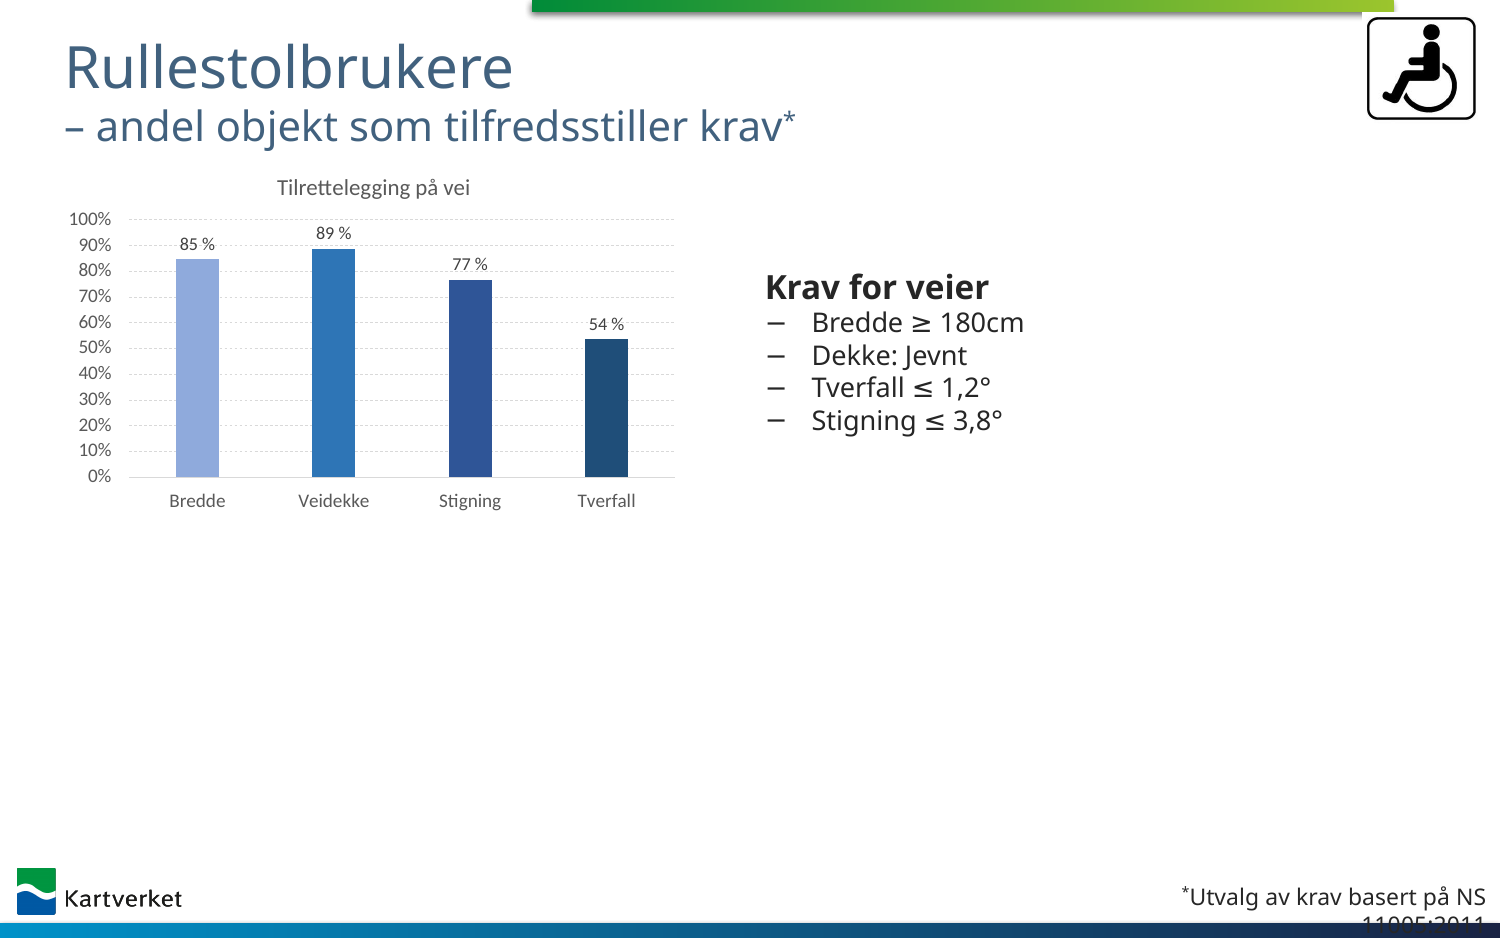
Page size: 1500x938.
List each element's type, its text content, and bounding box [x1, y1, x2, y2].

text_box Rullestolbrukere – andel objekt som tilfredsstiller krav* [49, 25, 1431, 158]
text_box *Utvalg av krav basert på NS 11005:2011 [1068, 873, 1500, 938]
text_box Krav for veier Bredde ≥ 180cm Dekke: Jevnt Tverfall ≤ 1,2° Stigning ≤ 3,8° [750, 258, 1234, 444]
picture [62, 166, 686, 519]
picture [1362, 12, 1481, 126]
